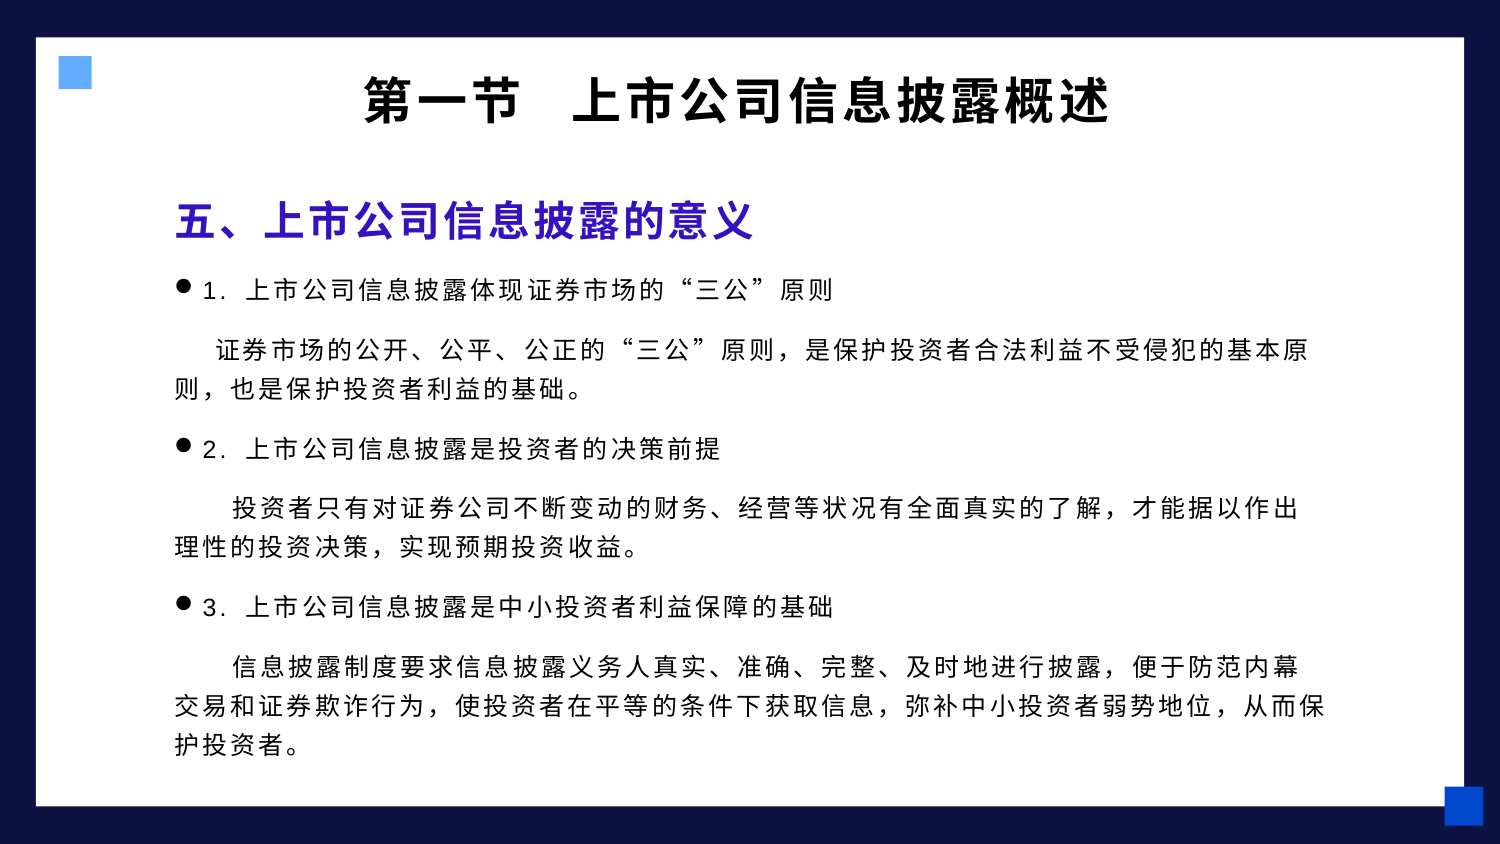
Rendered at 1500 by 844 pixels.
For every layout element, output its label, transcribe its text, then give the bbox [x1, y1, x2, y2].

list 五、上市公司信息披露的意义 1. 上市公司信息披露体现证券市场的“三公”原则 证券市场的公开、公平、公正的“三公”原则，是保护投资者合法利益不受侵犯的基本原则，也是保护投资者利益的基础。 2. 上市公司信息披露是投资者的决策前提 投资者只有对证券公司不断变动的财务、经营等状况有全面真实的了解，才能据以作出理性的投资决策，实现预期投资收益。 3. 上市公司信息披露是中小投资者利益保障的基础 信息披露制度要求信息披露义务人真实、准确、完整、及时地进行披露，便于防范内幕交易和证券欺诈行为，使投资者在平等的条件下获取信息，弥补中小投资者弱势地位，从而保护投资者。 [157, 179, 1343, 604]
title 第一节 上市公司信息披露概述 [141, 48, 1327, 138]
